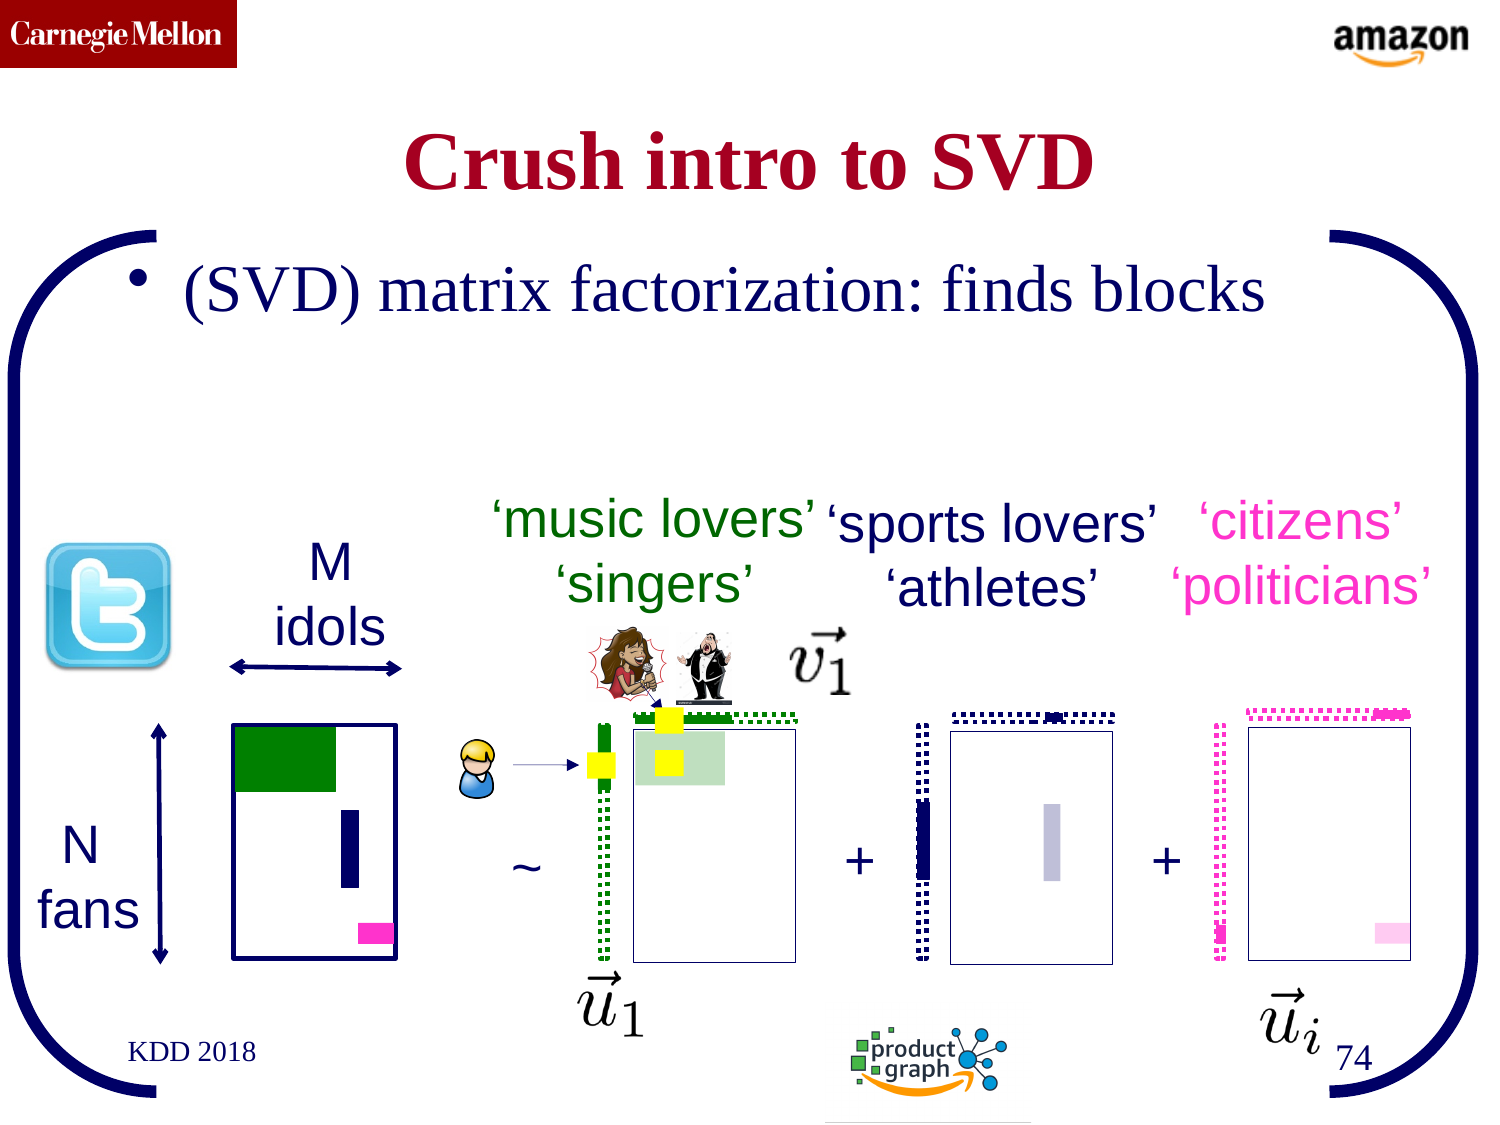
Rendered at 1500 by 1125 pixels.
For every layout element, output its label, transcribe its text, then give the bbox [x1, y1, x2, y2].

picture [1259, 987, 1320, 1055]
slide_number 74 [1074, 1024, 1388, 1101]
text_box [587, 752, 616, 779]
text_box [654, 709, 684, 734]
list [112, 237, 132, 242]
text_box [233, 724, 396, 959]
picture [0, 0, 237, 68]
text_box [633, 729, 796, 963]
text_box [13, 236, 1473, 1092]
text_box [655, 750, 684, 777]
slide_number KDD 2018 [112, 1024, 426, 1101]
picture [788, 625, 854, 695]
text_box [949, 731, 1113, 965]
title Crush intro to SVD [112, 99, 1388, 213]
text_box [641, 683, 664, 713]
picture [1322, 4, 1484, 88]
text_box [1247, 727, 1411, 961]
picture [586, 625, 669, 702]
picture [676, 632, 732, 706]
picture [40, 539, 176, 675]
picture [459, 738, 495, 800]
picture [576, 970, 644, 1038]
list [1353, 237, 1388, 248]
